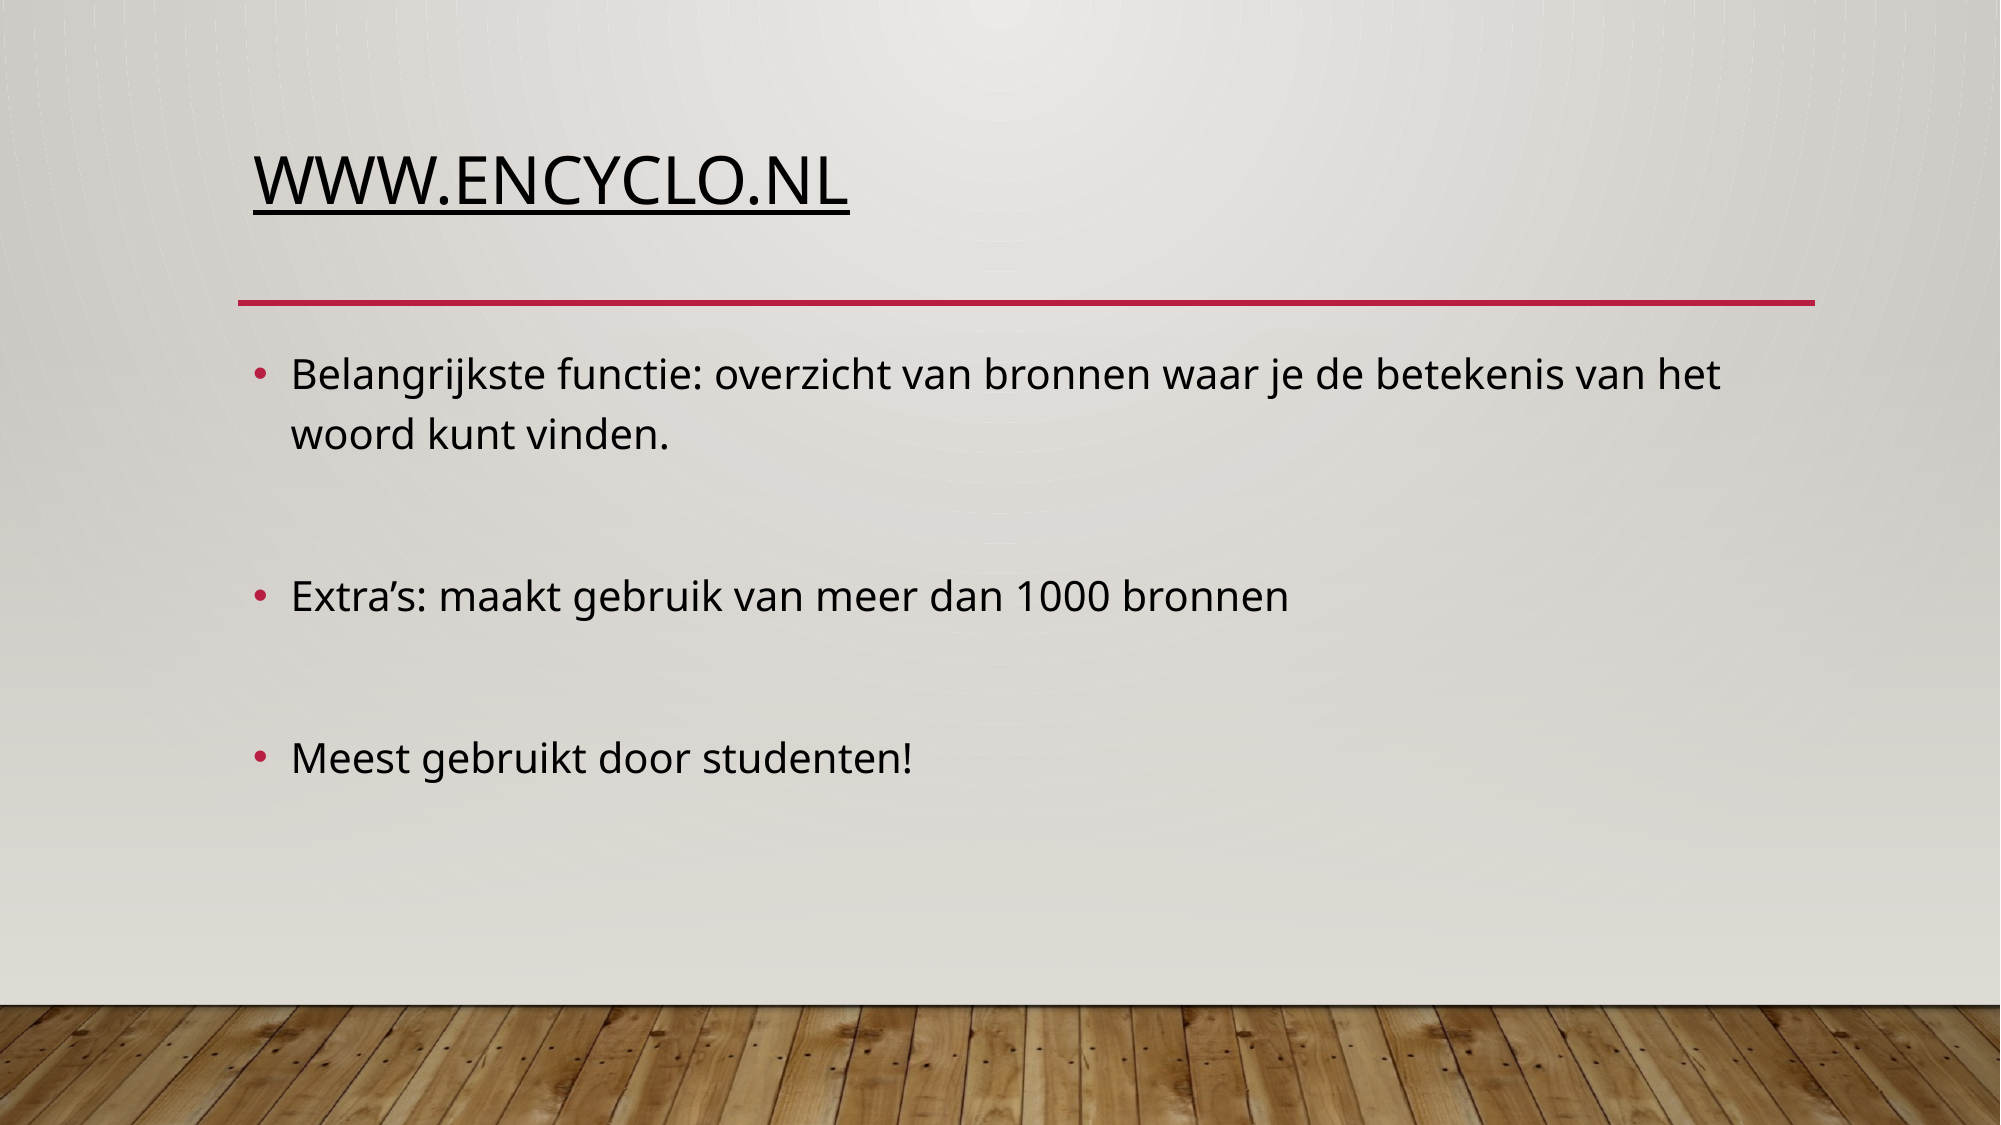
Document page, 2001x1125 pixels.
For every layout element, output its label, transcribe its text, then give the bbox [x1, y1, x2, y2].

list Belangrijkste functie: overzicht van bronnen waar je de betekenis van het woord kunt vinden. Extra’s: maakt gebruik van meer dan 1000 bronnen Meest gebruikt door studenten! [238, 330, 1814, 897]
picture [0, 1005, 2000, 1125]
title www.encyclo.nl [238, 131, 1814, 305]
